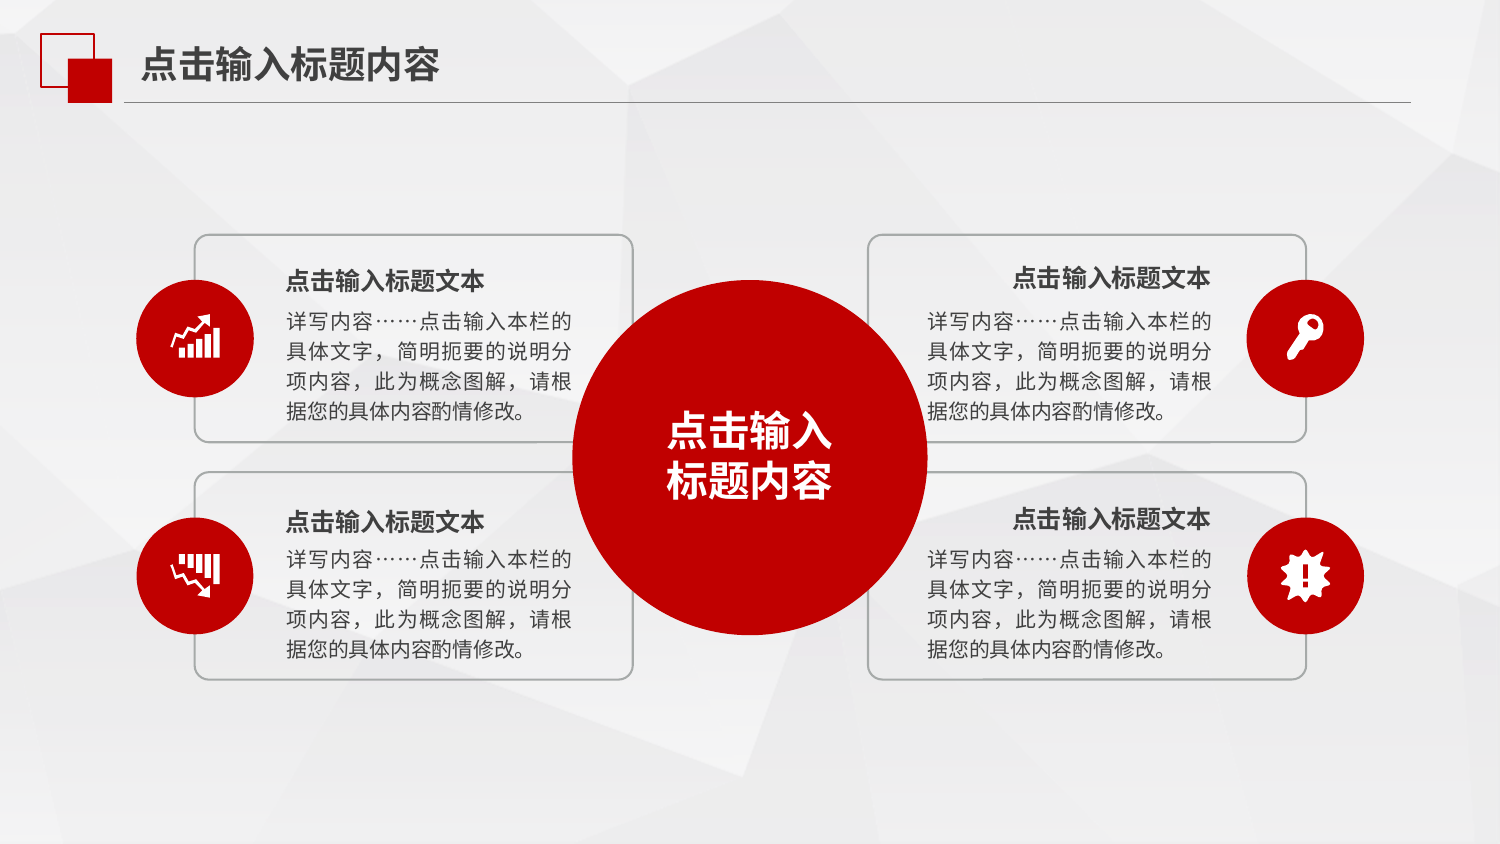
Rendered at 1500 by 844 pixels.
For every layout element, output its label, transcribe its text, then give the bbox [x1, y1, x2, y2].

text_box [194, 234, 633, 443]
text_box [194, 472, 633, 680]
text_box 点击输入标题内容 [655, 415, 845, 494]
text_box 详写内容……点击输入本栏的具体文字，简明扼要的说明分项内容，此为概念图解，请根据您的具体内容酌情修改。 [286, 303, 573, 367]
text_box [867, 234, 1307, 443]
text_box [135, 279, 255, 398]
text_box [572, 280, 928, 636]
text_box [867, 472, 1307, 680]
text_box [1246, 279, 1365, 398]
text_box 点击输入标题文本 [982, 252, 1213, 302]
text_box [1280, 549, 1331, 603]
text_box 点击输入标题文本 [982, 493, 1213, 544]
text_box 详写内容……点击输入本栏的具体文字，简明扼要的说明分项内容，此为概念图解，请根据您的具体内容酌情修改。 [286, 541, 573, 602]
text_box 点击输入标题文本 [285, 493, 516, 544]
text_box 点击输入标题内容 [140, 32, 491, 95]
text_box [1247, 517, 1365, 635]
text_box 点击输入标题文本 [285, 252, 516, 302]
text_box 详写内容……点击输入本栏的具体文字，简明扼要的说明分项内容，此为概念图解，请根据您的具体内容酌情修改。 [927, 541, 1213, 602]
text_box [136, 517, 254, 635]
picture [0, 0, 1500, 844]
text_box 详写内容……点击输入本栏的具体文字，简明扼要的说明分项内容，此为概念图解，请根据您的具体内容酌情修改。 [927, 303, 1213, 367]
